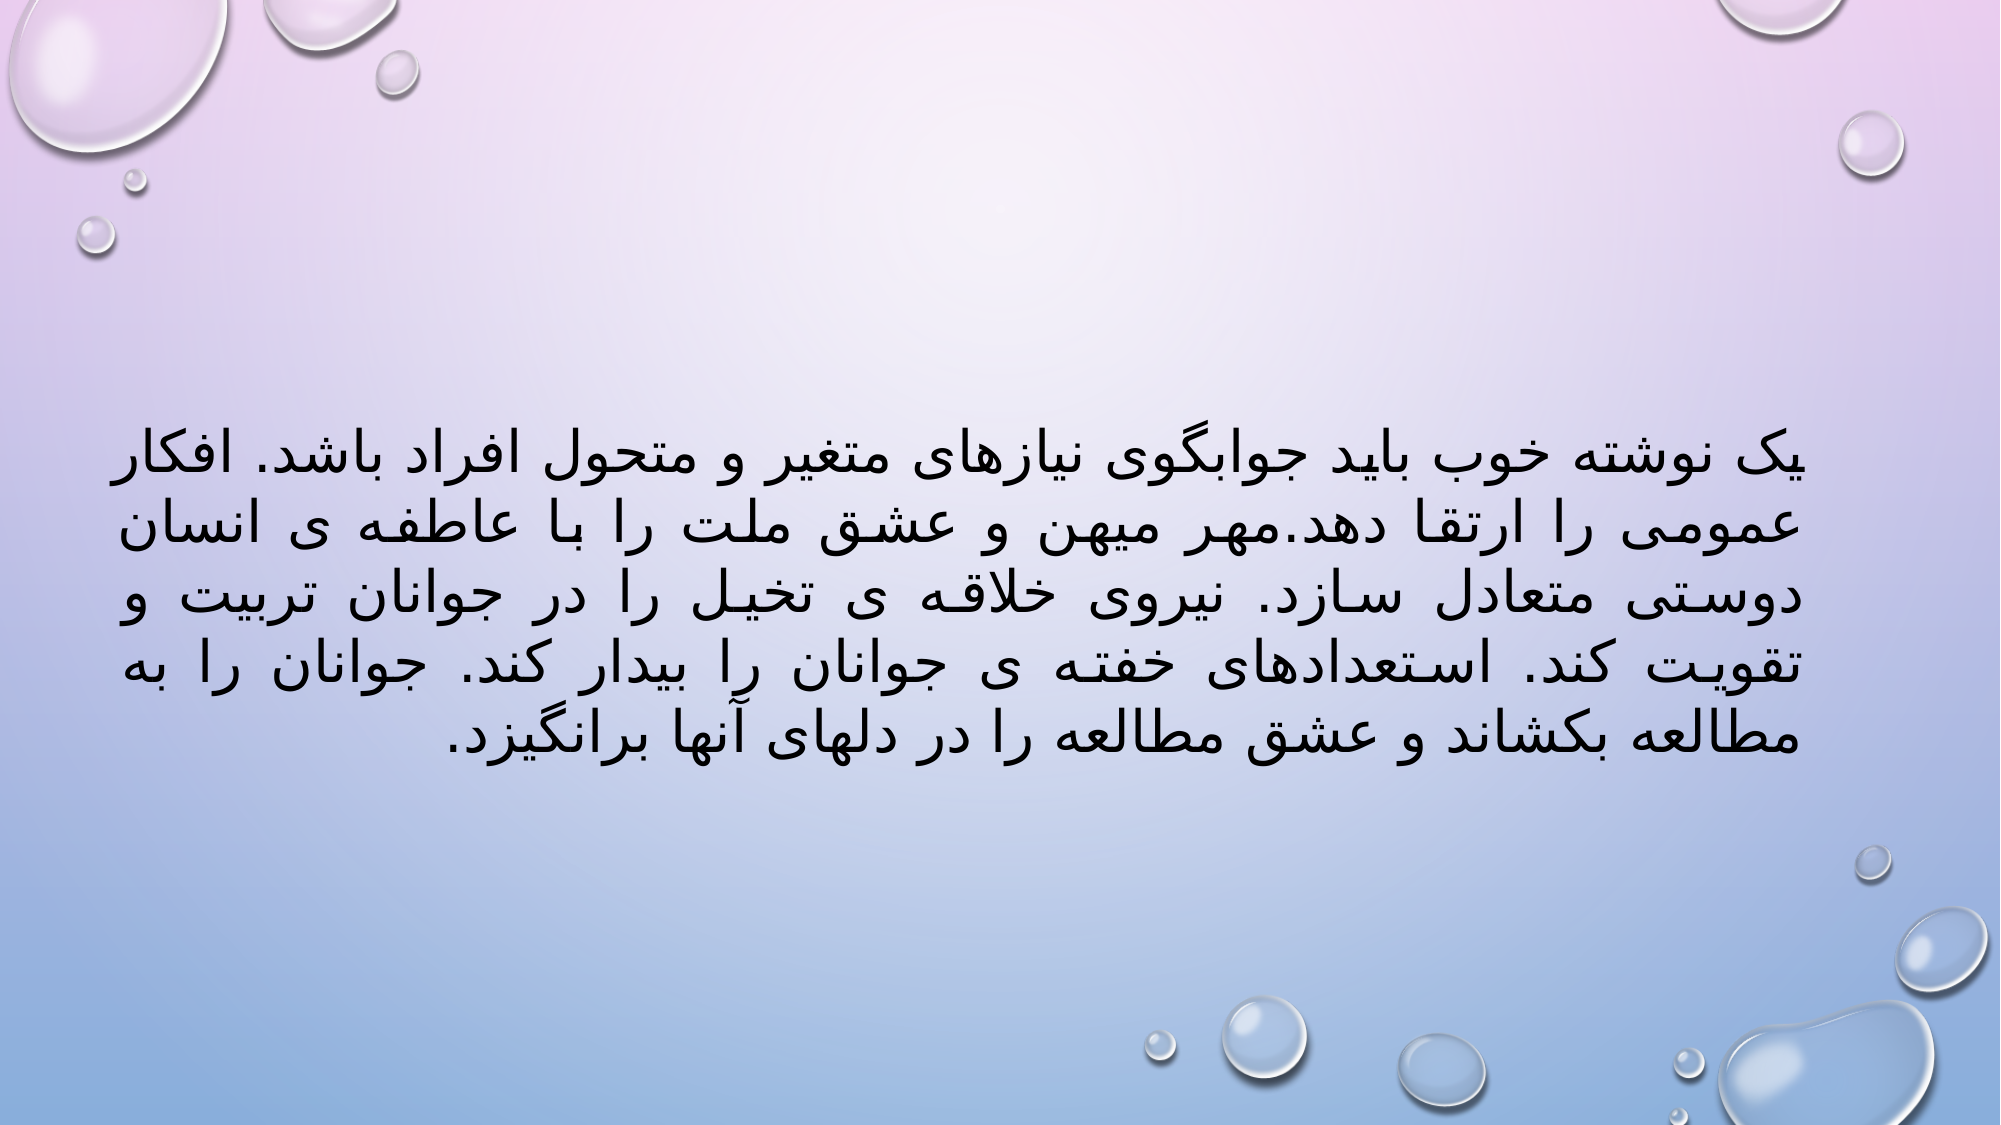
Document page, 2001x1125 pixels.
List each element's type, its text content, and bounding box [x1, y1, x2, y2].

text_box یک نوشته خوب باید جوابگوی نیازهای متغیر و متحول افراد باشد. افکار عمومی را ارتقا دهد.مهر میهن و عشق ملت را با عاطفه ی انسان دوستی متعادل سازد. نیروی خلاقه ی تخیل را در جوانان تربیت و تقویت کند. استعدادهای خفته ی جوانان را بیدار کند. جوانان را به مطالعه بکشاند و عشق مطالعه را در دلهای آنها برانگیزد. [97, 337, 1819, 772]
picture [0, 0, 2000, 1125]
